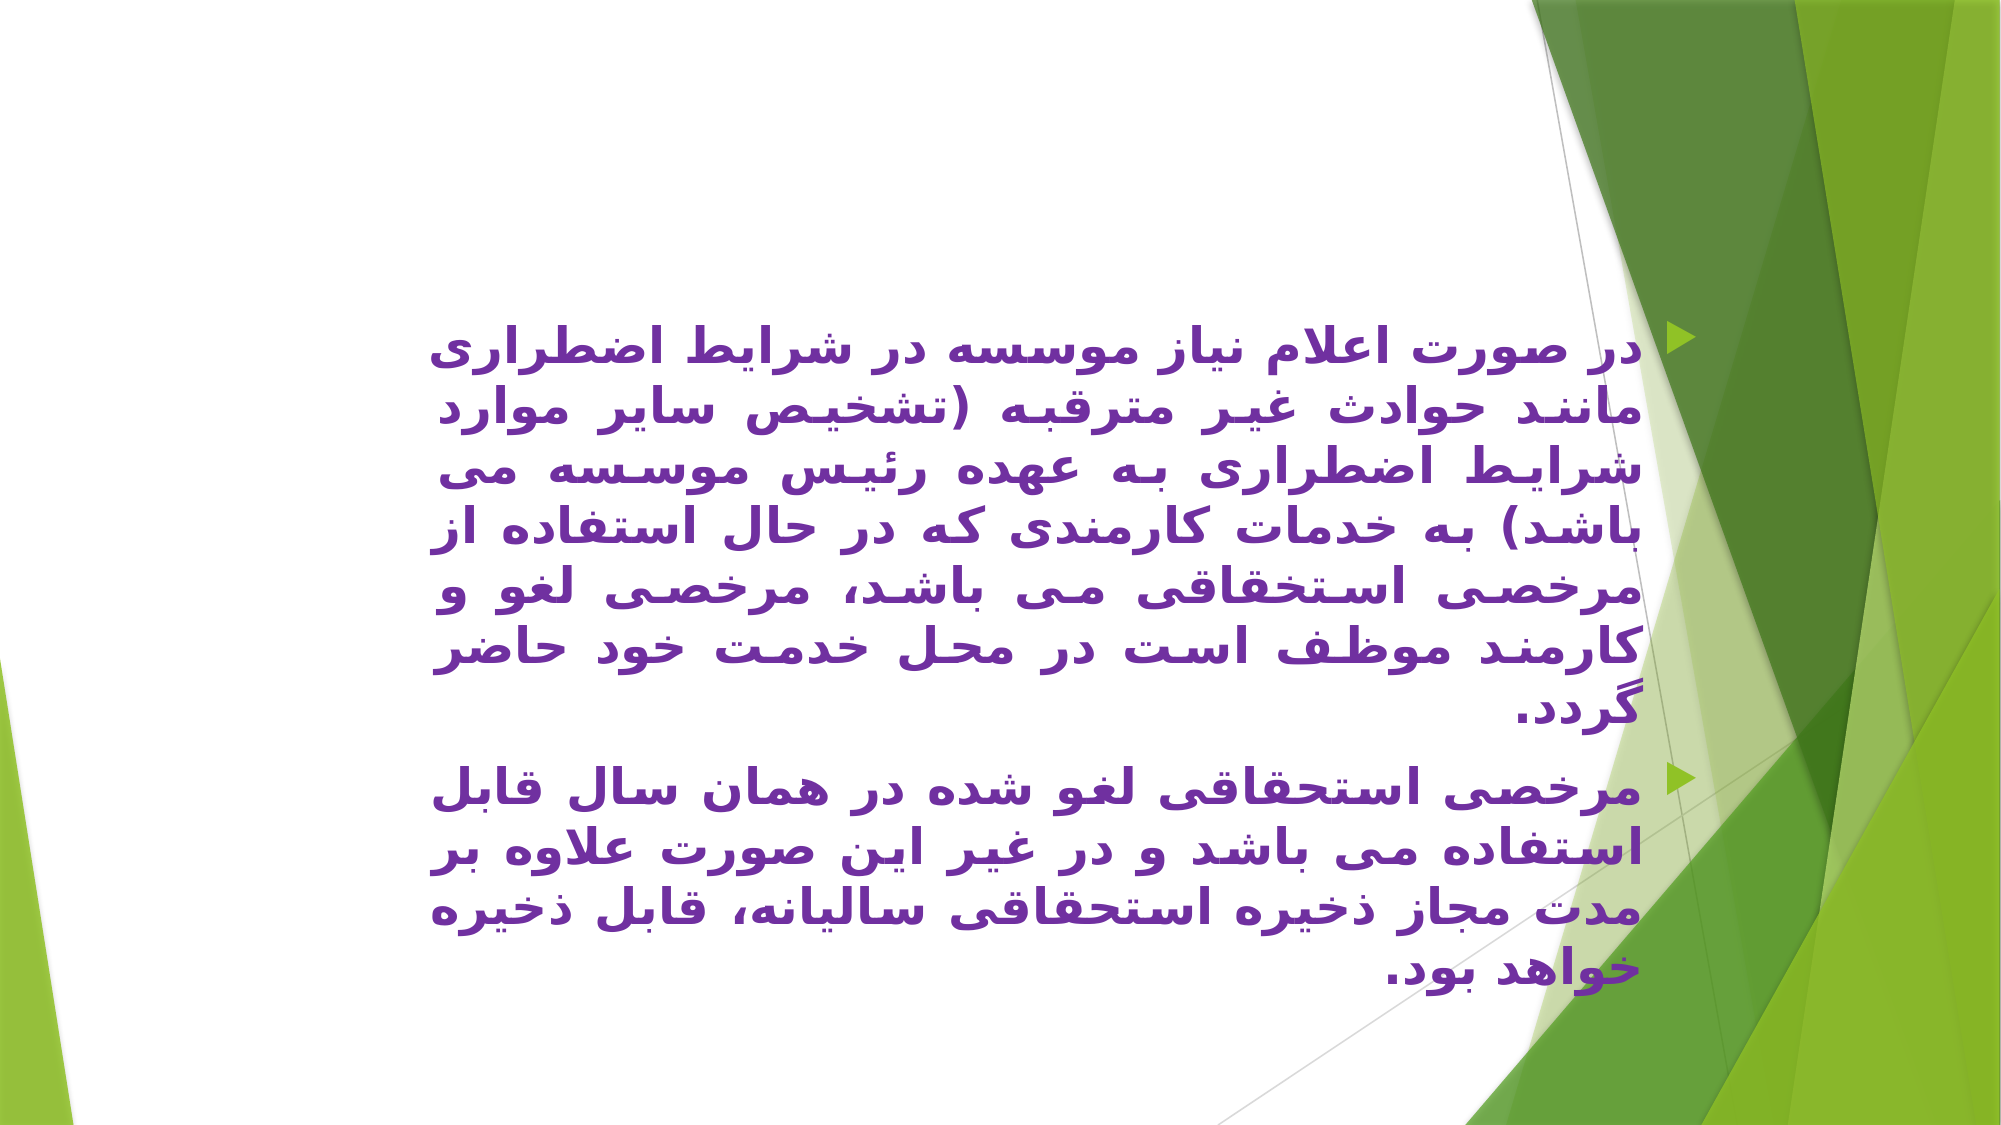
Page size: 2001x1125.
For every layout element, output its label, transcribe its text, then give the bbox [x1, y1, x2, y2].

list در صورت اعلام نیاز موسسه در شرایط اضطراری مانند حوادث غیر مترقبه (تشخیص سایر موارد شرایط اضطراری به عهده رئیس موسسه می باشد) به خدمات کارمندی که در حال استفاده از مرخصی استخقاقی می باشد، مرخصی لغو و کارمند موظف است در محل خدمت خود حاضر گردد. مرخصی استحقاقی لغو شده در همان سال قابل استفاده می باشد و در غیر این صورت علاوه بر مدت مجاز ذخیره استحقاقی سالیانه، قابل ذخیره خواهد بود. [412, 224, 1716, 1025]
